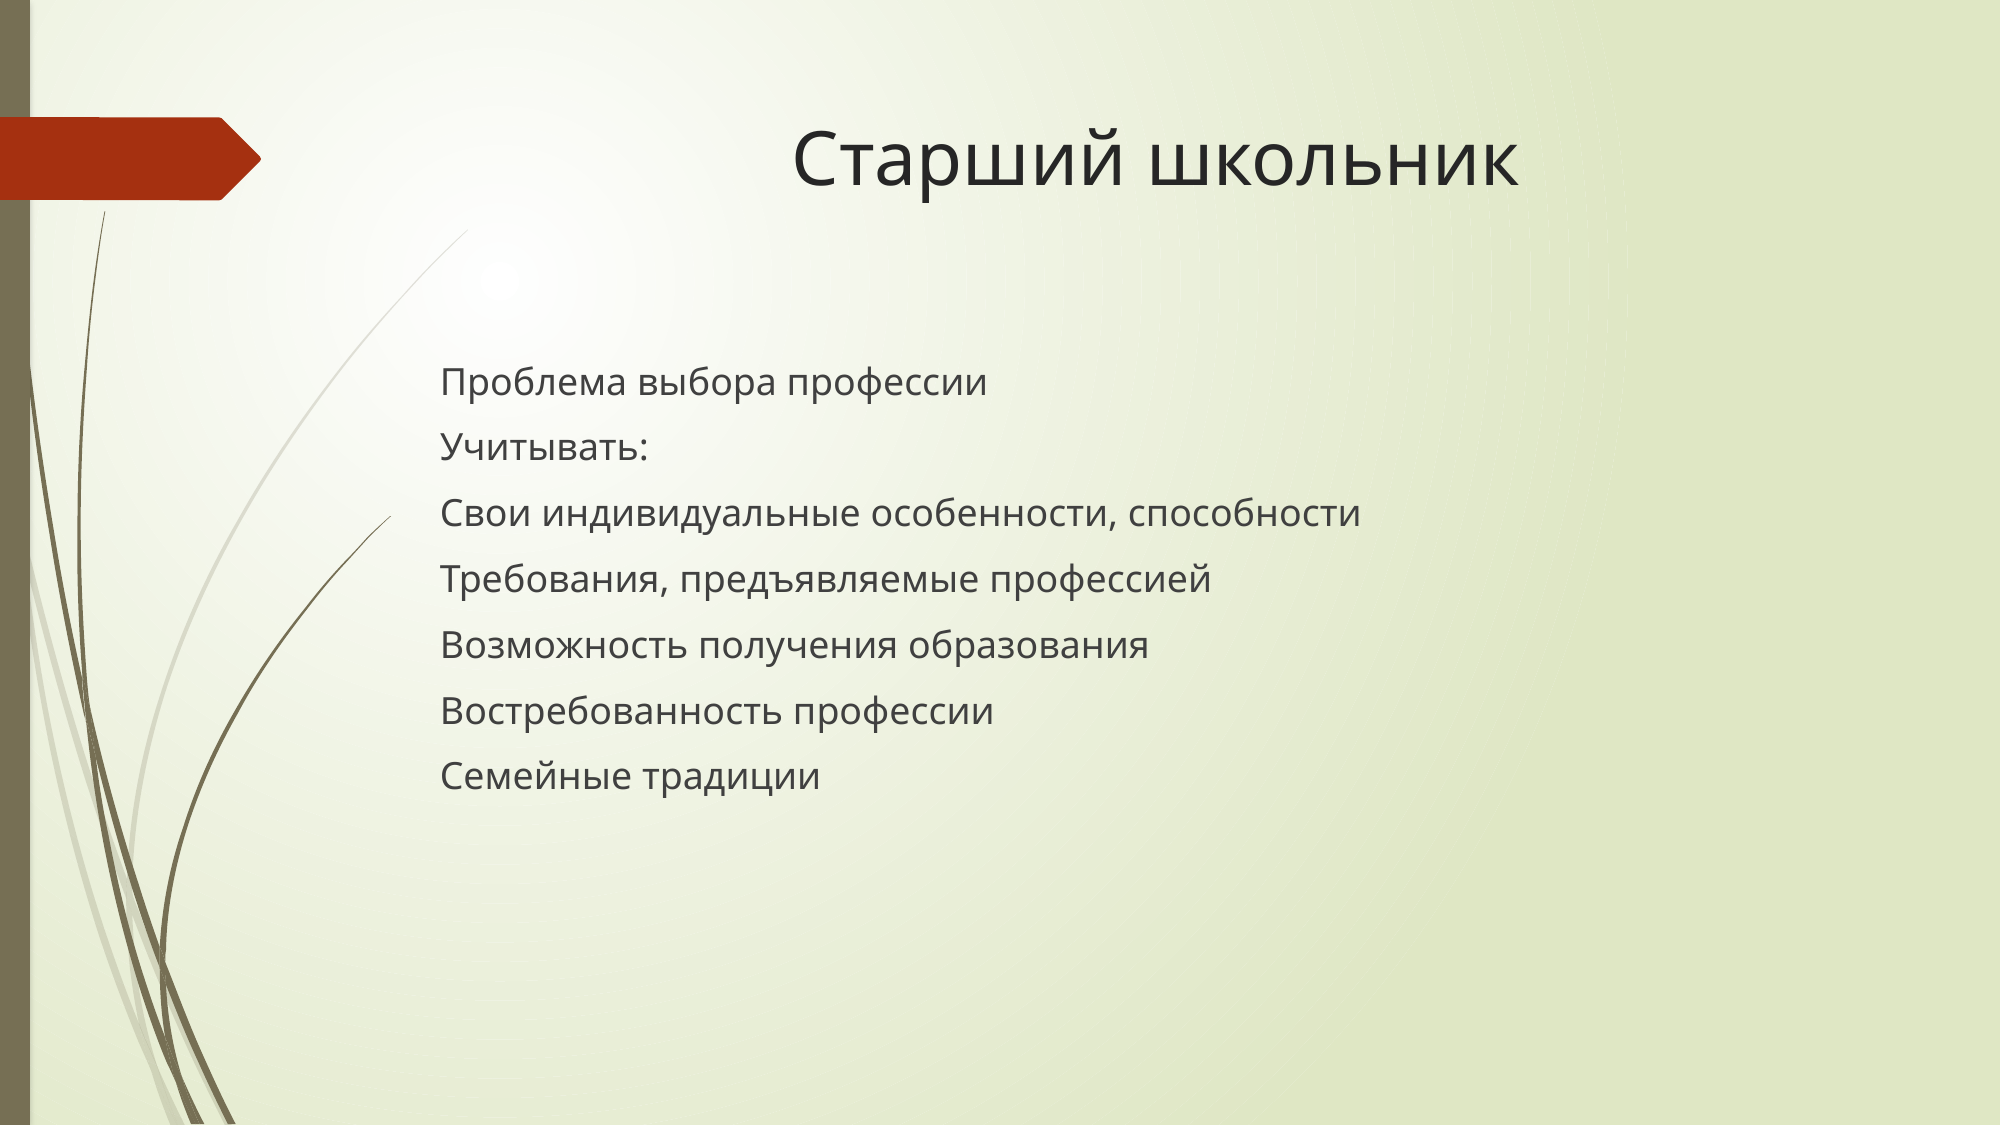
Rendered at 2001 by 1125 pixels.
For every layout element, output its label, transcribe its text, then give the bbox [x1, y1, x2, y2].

list Проблема выбора профессии Учитывать: Свои индивидуальные особенности, способности Требования, предъявляемые профессией Возможность получения образования Востребованность профессии Семейные традиции [424, 350, 1888, 970]
title Старший школьник [425, 102, 1888, 313]
